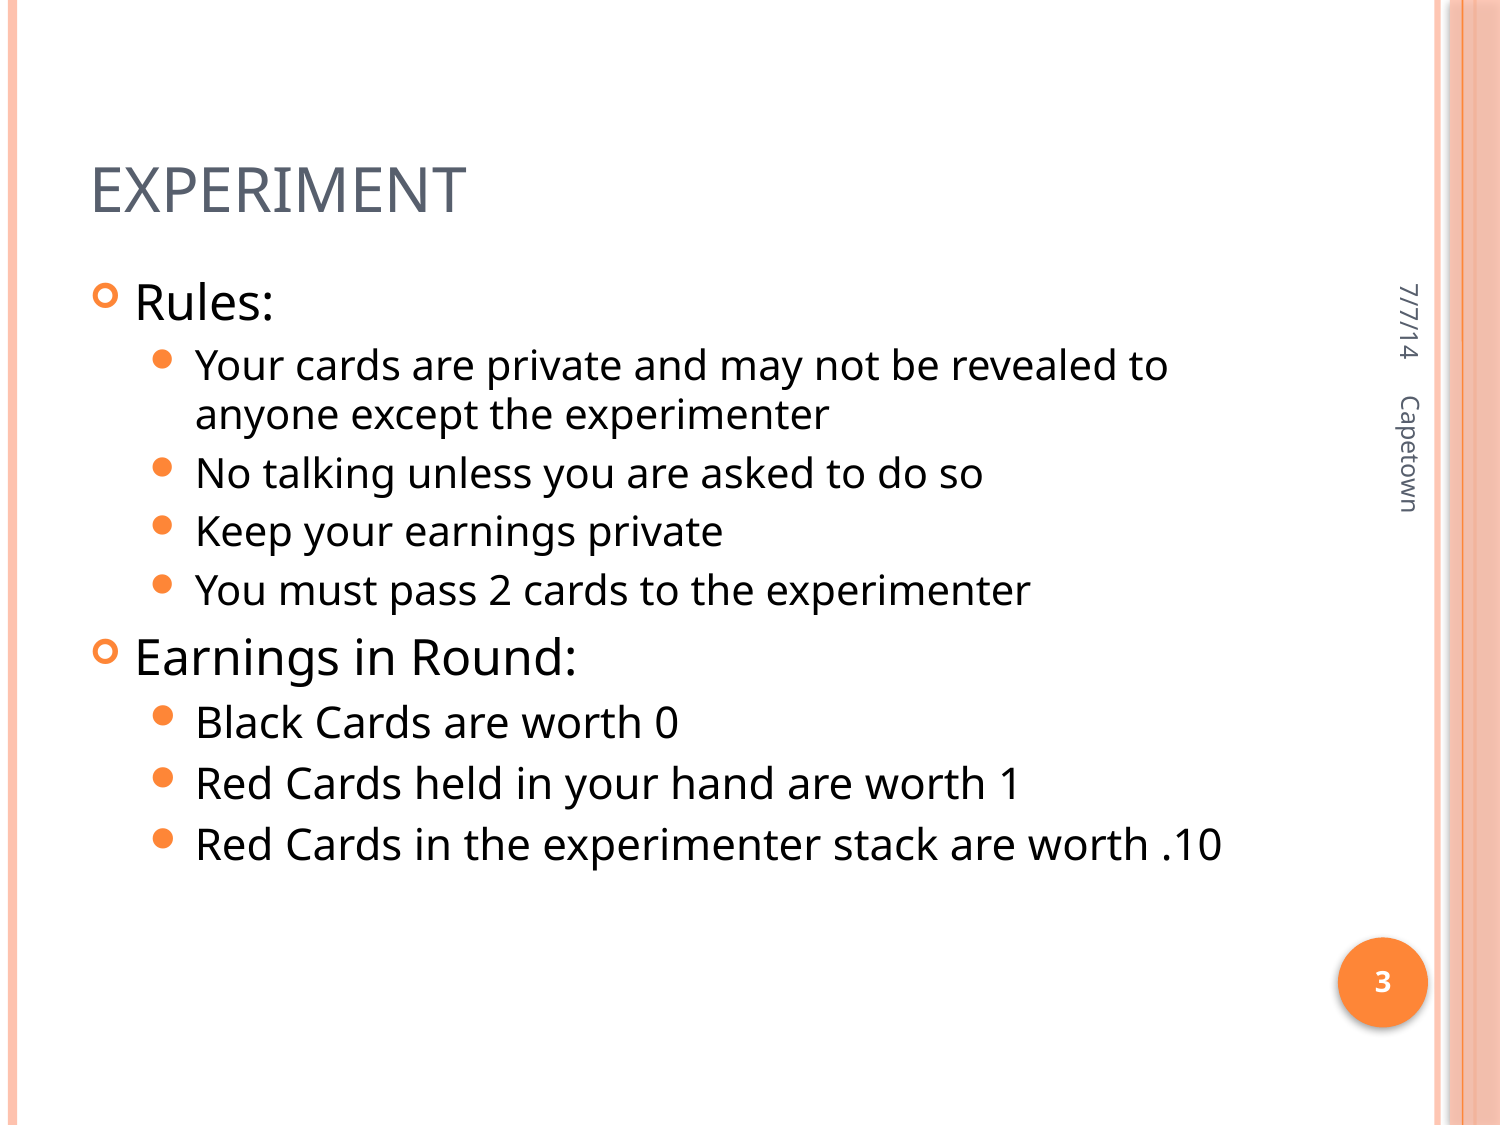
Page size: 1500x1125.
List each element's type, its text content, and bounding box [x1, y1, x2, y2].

list Rules: Your cards are private and may not be revealed to anyone except the experimenter No talking unless you are asked to do so Keep your earnings private You must pass 2 cards to the experimenter Earnings in Round: Black Cards are worth 0 Red Cards held in your hand are worth 1 Red Cards in the experimenter stack are worth .10 [75, 262, 1300, 1062]
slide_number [1378, 43, 1442, 374]
title Experiment [75, 45, 1300, 233]
footer Capetown [1379, 380, 1440, 906]
slide_number 3 [1333, 940, 1434, 1027]
